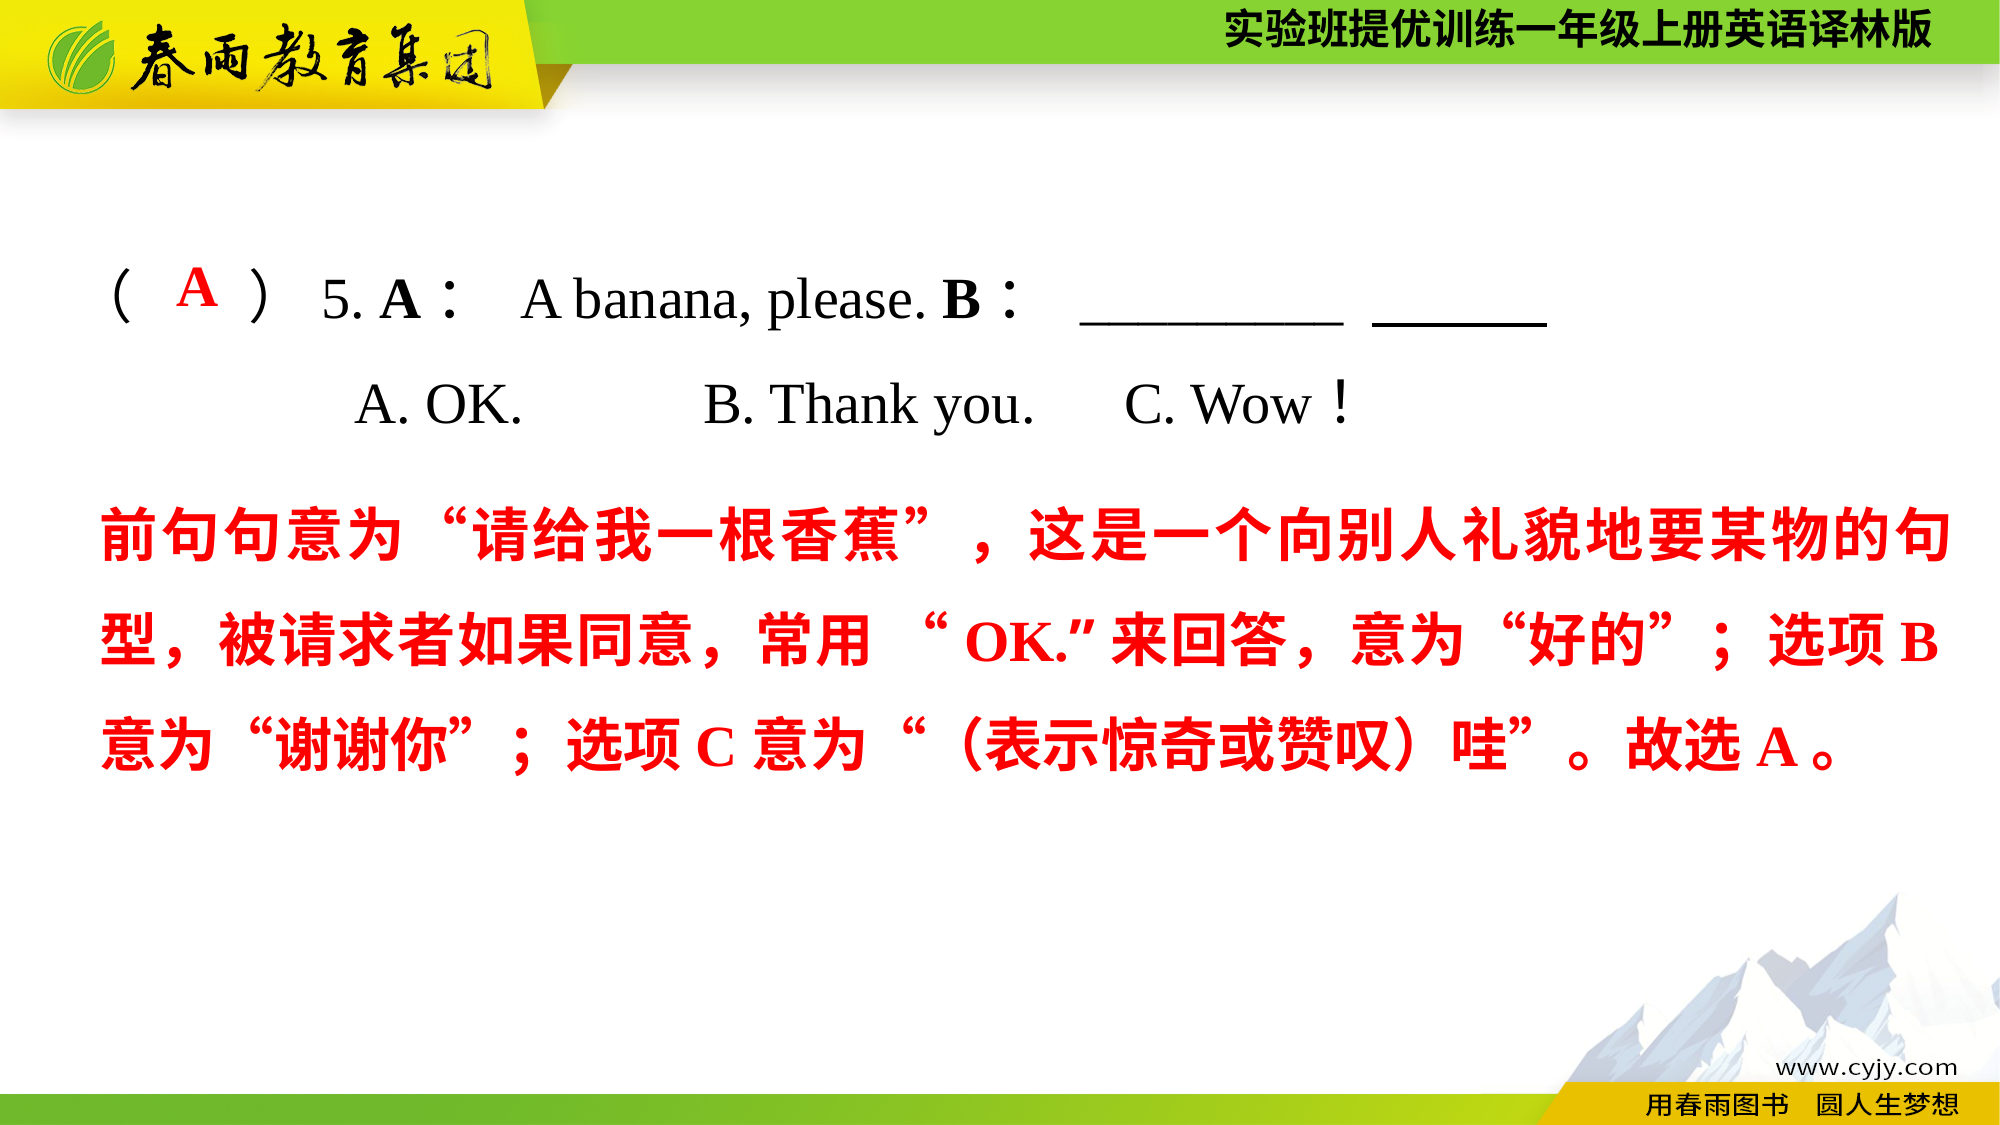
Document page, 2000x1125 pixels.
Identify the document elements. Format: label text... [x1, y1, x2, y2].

picture [0, 0, 2000, 1125]
text_box 前句句意为“请给我一根香蕉”，这是一个向别人礼貌地要某物的句型，被请求者如果同意，常用 “OK.”来回答，意为“好的”；选项B意为“谢谢你”；选项C意为“（表示惊奇或赞叹）哇”。故选A。 [84, 455, 1969, 786]
text_box A [161, 240, 234, 326]
list （ ）5. A： A banana, please. B： _________ A. OK. B. Thank you. C. Wow！ [59, 217, 1944, 445]
